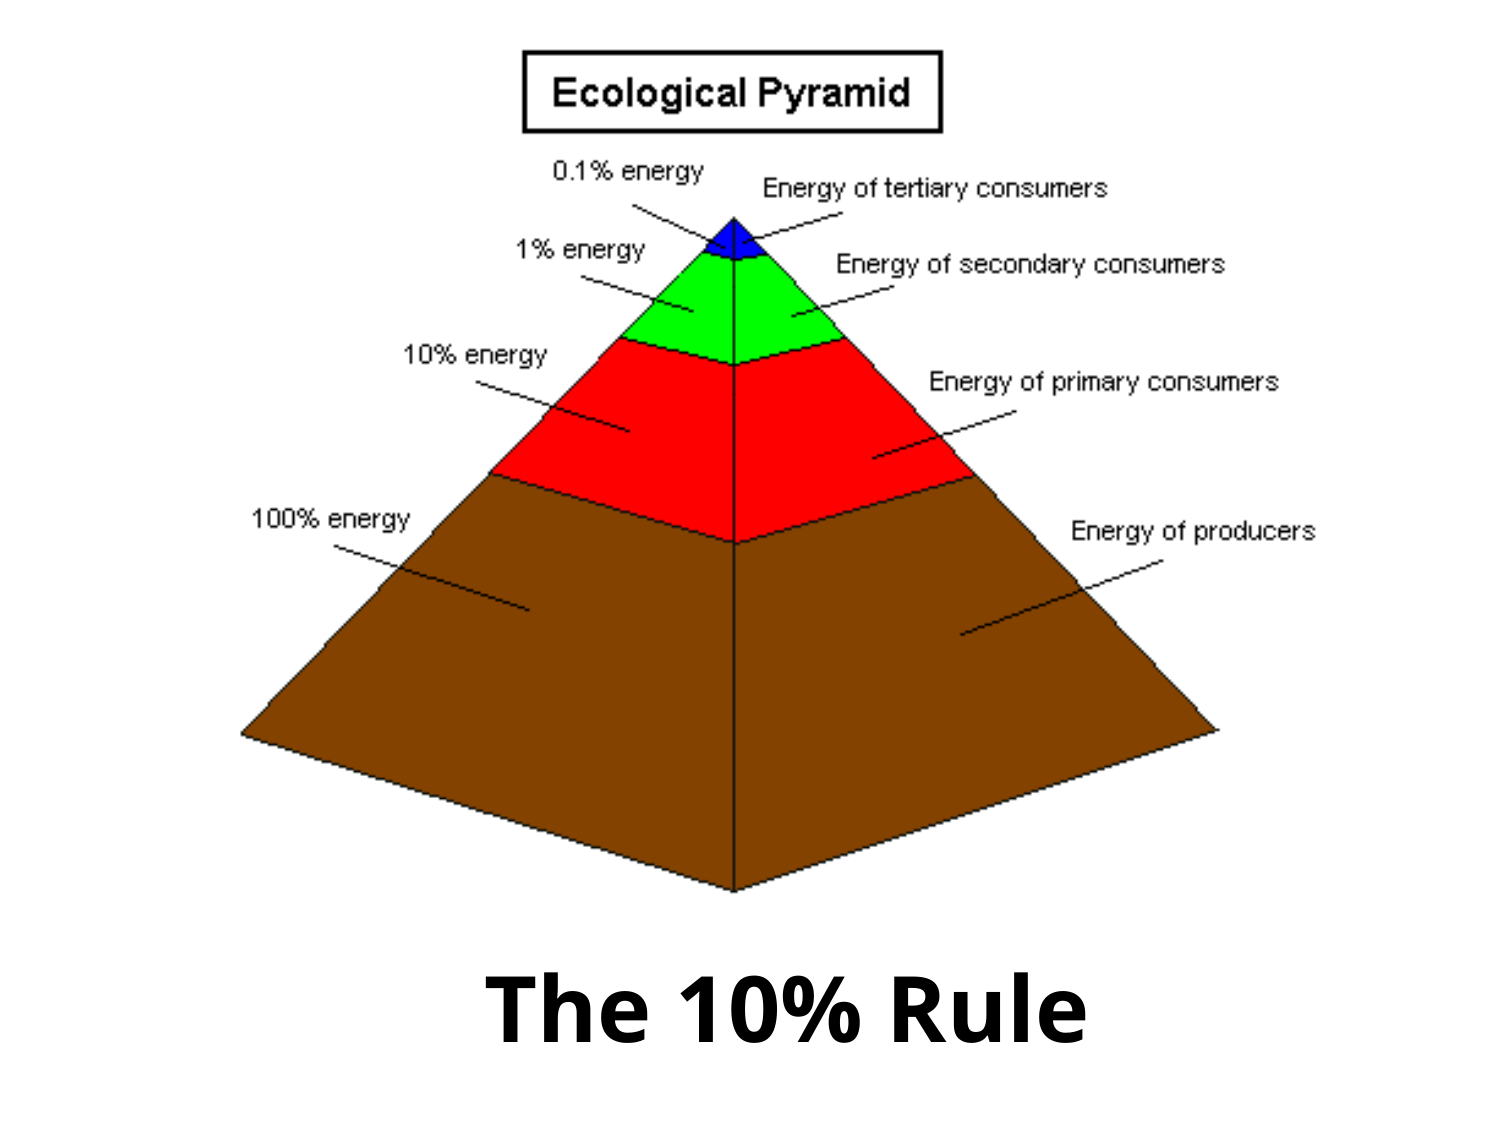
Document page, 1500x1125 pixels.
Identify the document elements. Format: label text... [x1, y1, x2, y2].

title The 10% Rule [112, 912, 1463, 1100]
picture [199, 24, 1351, 919]
